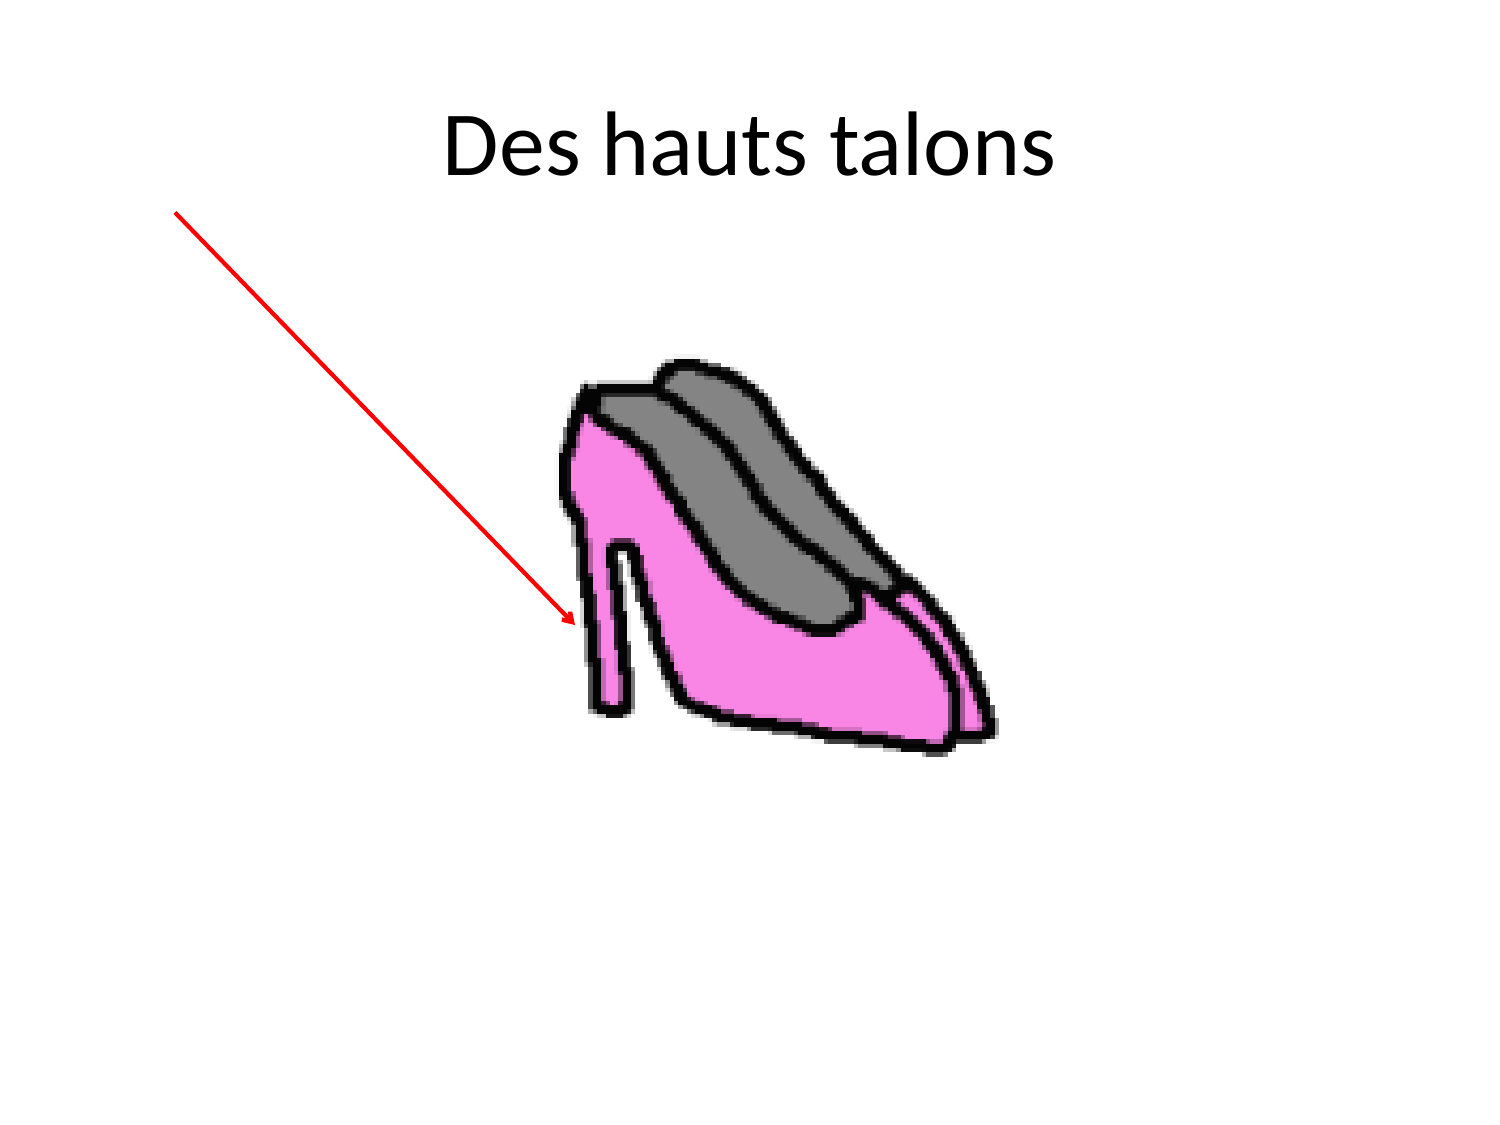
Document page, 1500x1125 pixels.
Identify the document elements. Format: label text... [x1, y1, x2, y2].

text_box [174, 212, 576, 626]
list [512, 312, 1026, 787]
title Des hauts talons [75, 45, 1425, 233]
